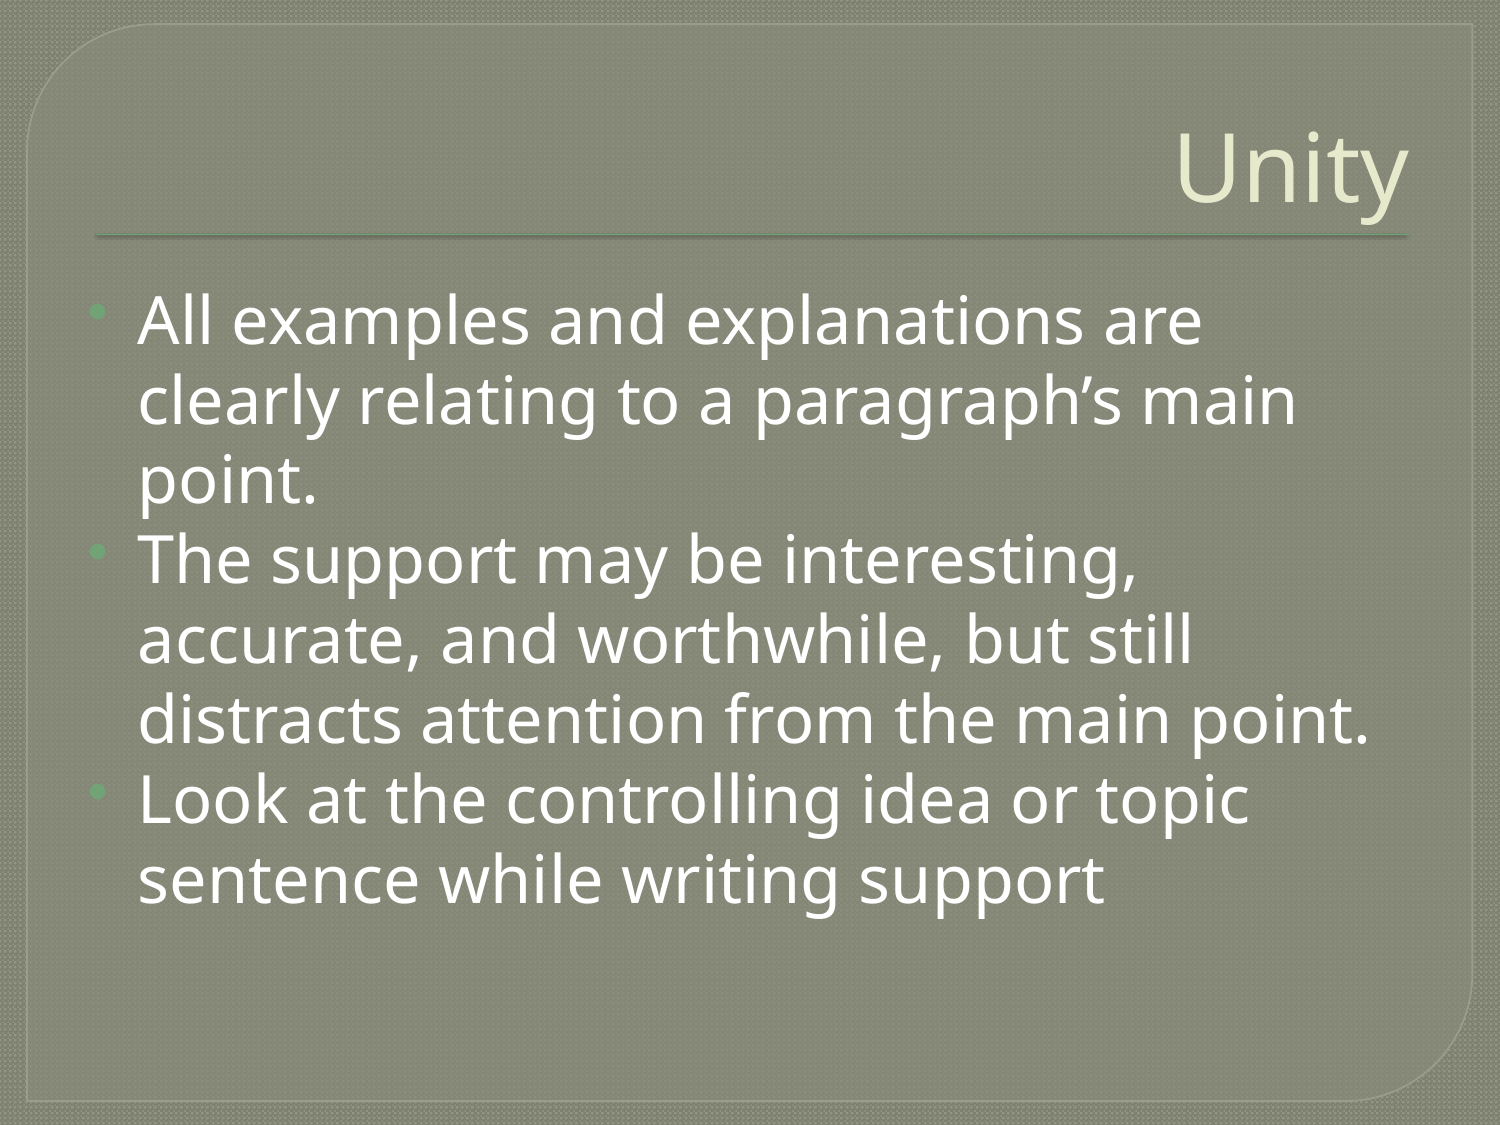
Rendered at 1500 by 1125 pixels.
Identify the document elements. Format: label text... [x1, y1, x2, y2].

list All examples and explanations are clearly relating to a paragraph’s main point. The support may be interesting, accurate, and worthwhile, but still distracts attention from the main point. Look at the controlling idea or topic sentence while writing support [75, 270, 1425, 1013]
title Unity [75, 41, 1425, 230]
